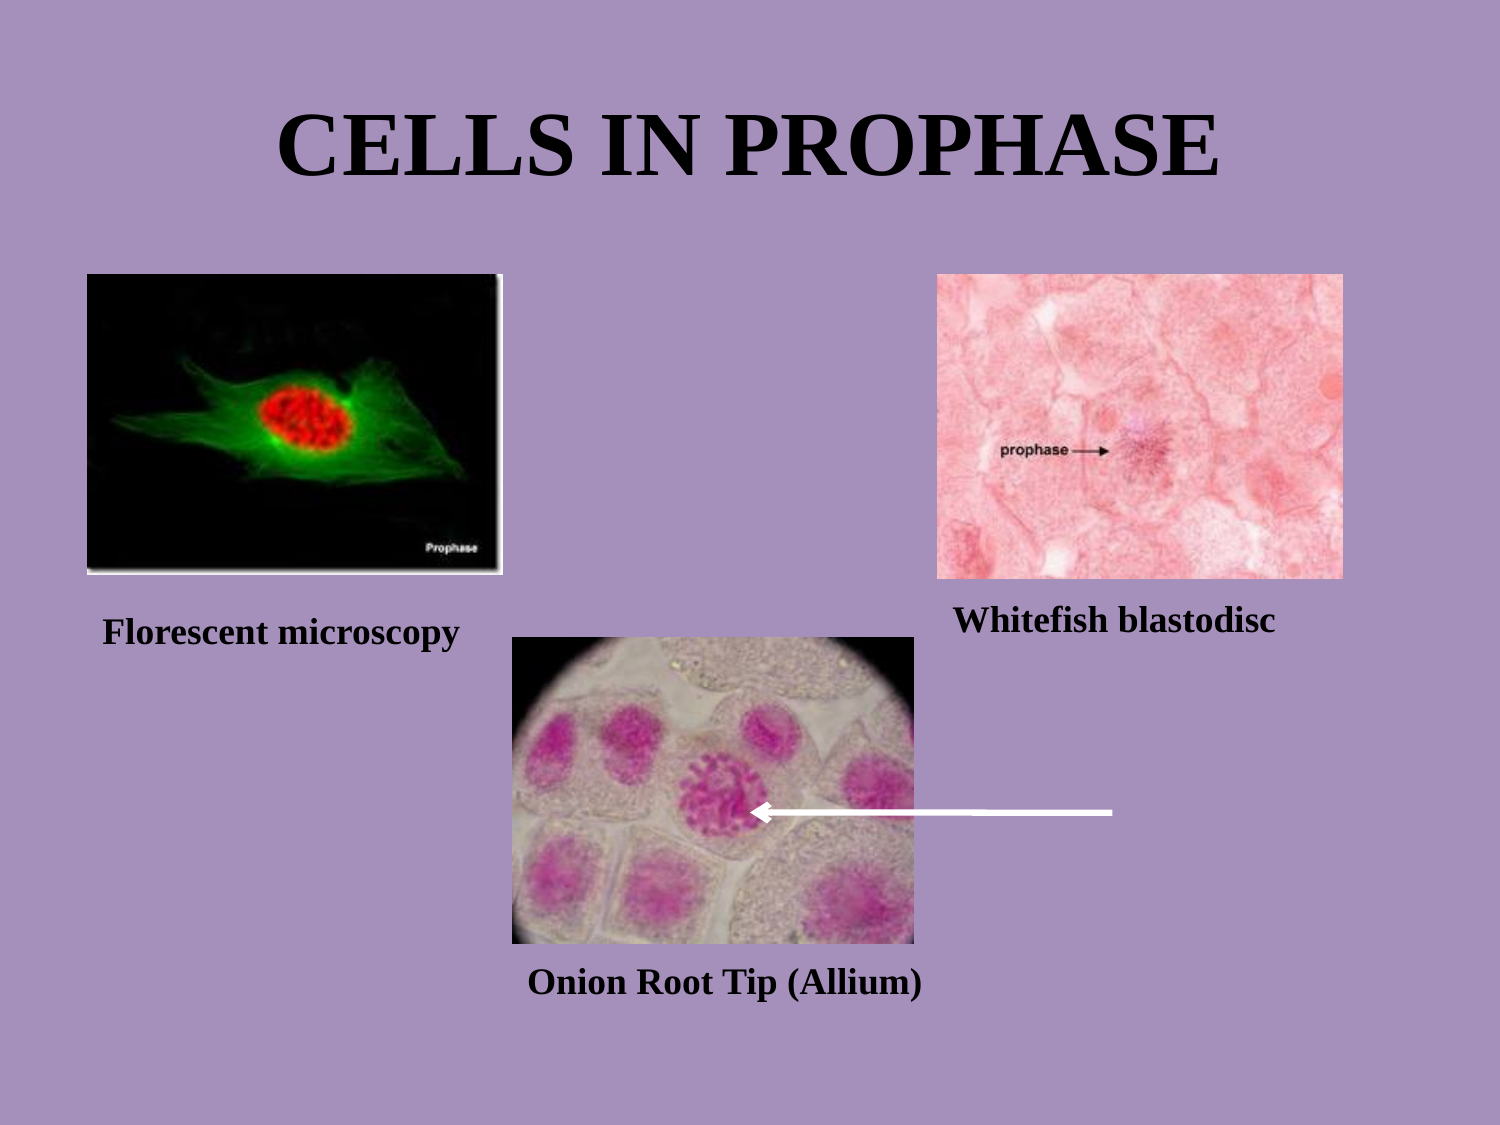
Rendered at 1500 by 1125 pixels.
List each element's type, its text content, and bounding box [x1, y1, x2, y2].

title CELLS IN PROPHASE [75, 45, 1425, 233]
picture [937, 274, 1343, 579]
text_box Whitefish blastodisc [937, 587, 1338, 648]
text_box Onion Root Tip (Allium) [512, 949, 950, 1010]
picture [87, 274, 503, 576]
text_box Florescent microscopy [87, 599, 488, 660]
picture [512, 637, 915, 944]
